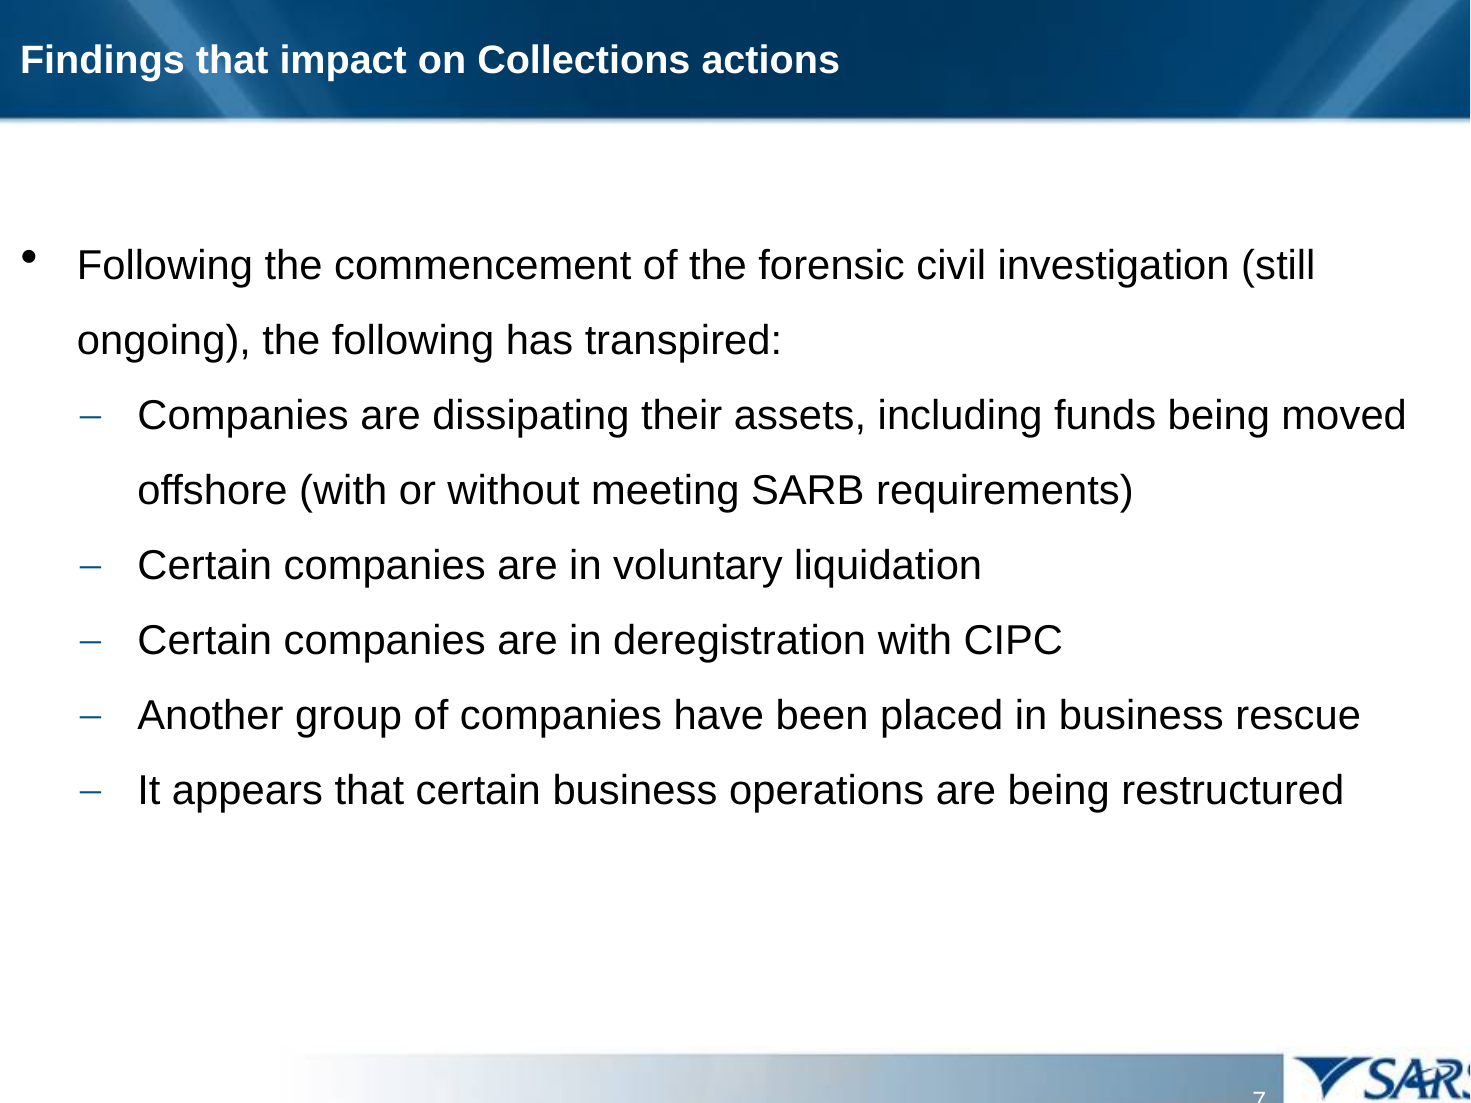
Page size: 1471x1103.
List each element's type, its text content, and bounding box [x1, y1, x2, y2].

slide_number 6 [1124, 1084, 1267, 1103]
picture [0, 0, 1471, 1103]
title Findings that impact on Collections actions [19, 33, 1463, 82]
list Following the commencement of the forensic civil investigation (still ongoing), the following has transpired: Companies are dissipating their assets, including funds being moved offshore (with or without meeting SARB requirements) Certain companies are in voluntary liquidation Certain companies are in deregistration with CIPC Another group of companies have been placed in business rescue It appears that certain business operations are being restructured [20, 212, 1464, 820]
